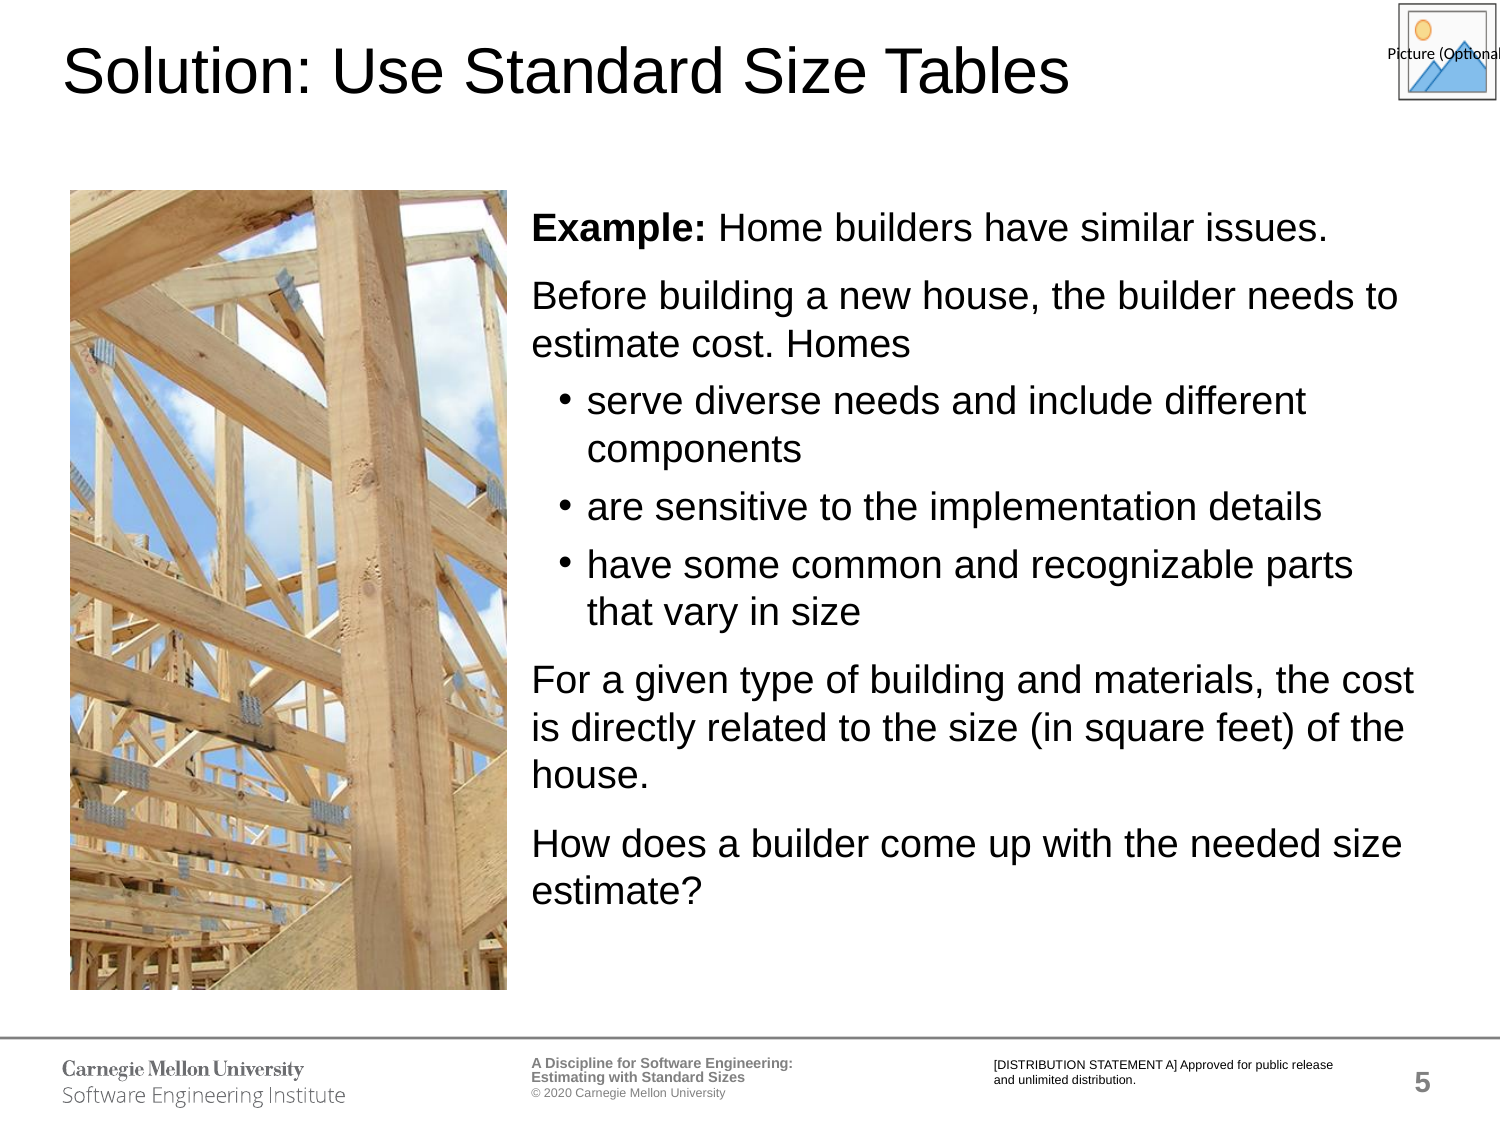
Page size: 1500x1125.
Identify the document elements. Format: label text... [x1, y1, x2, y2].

title Solution: Use Standard Size Tables [62, 37, 1338, 182]
picture [1394, 0, 1500, 105]
list Example: Home builders have similar issues. Before building a new house, the builder needs to estimate cost. Homes serve diverse needs and include different components are sensitive to the implementation details have some common and recognizable parts that vary in size For a given type of building and materials, the cost is directly related to the size (in square feet) of the house. How does a builder come up with the needed size estimate? [531, 201, 1432, 988]
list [70, 190, 507, 990]
